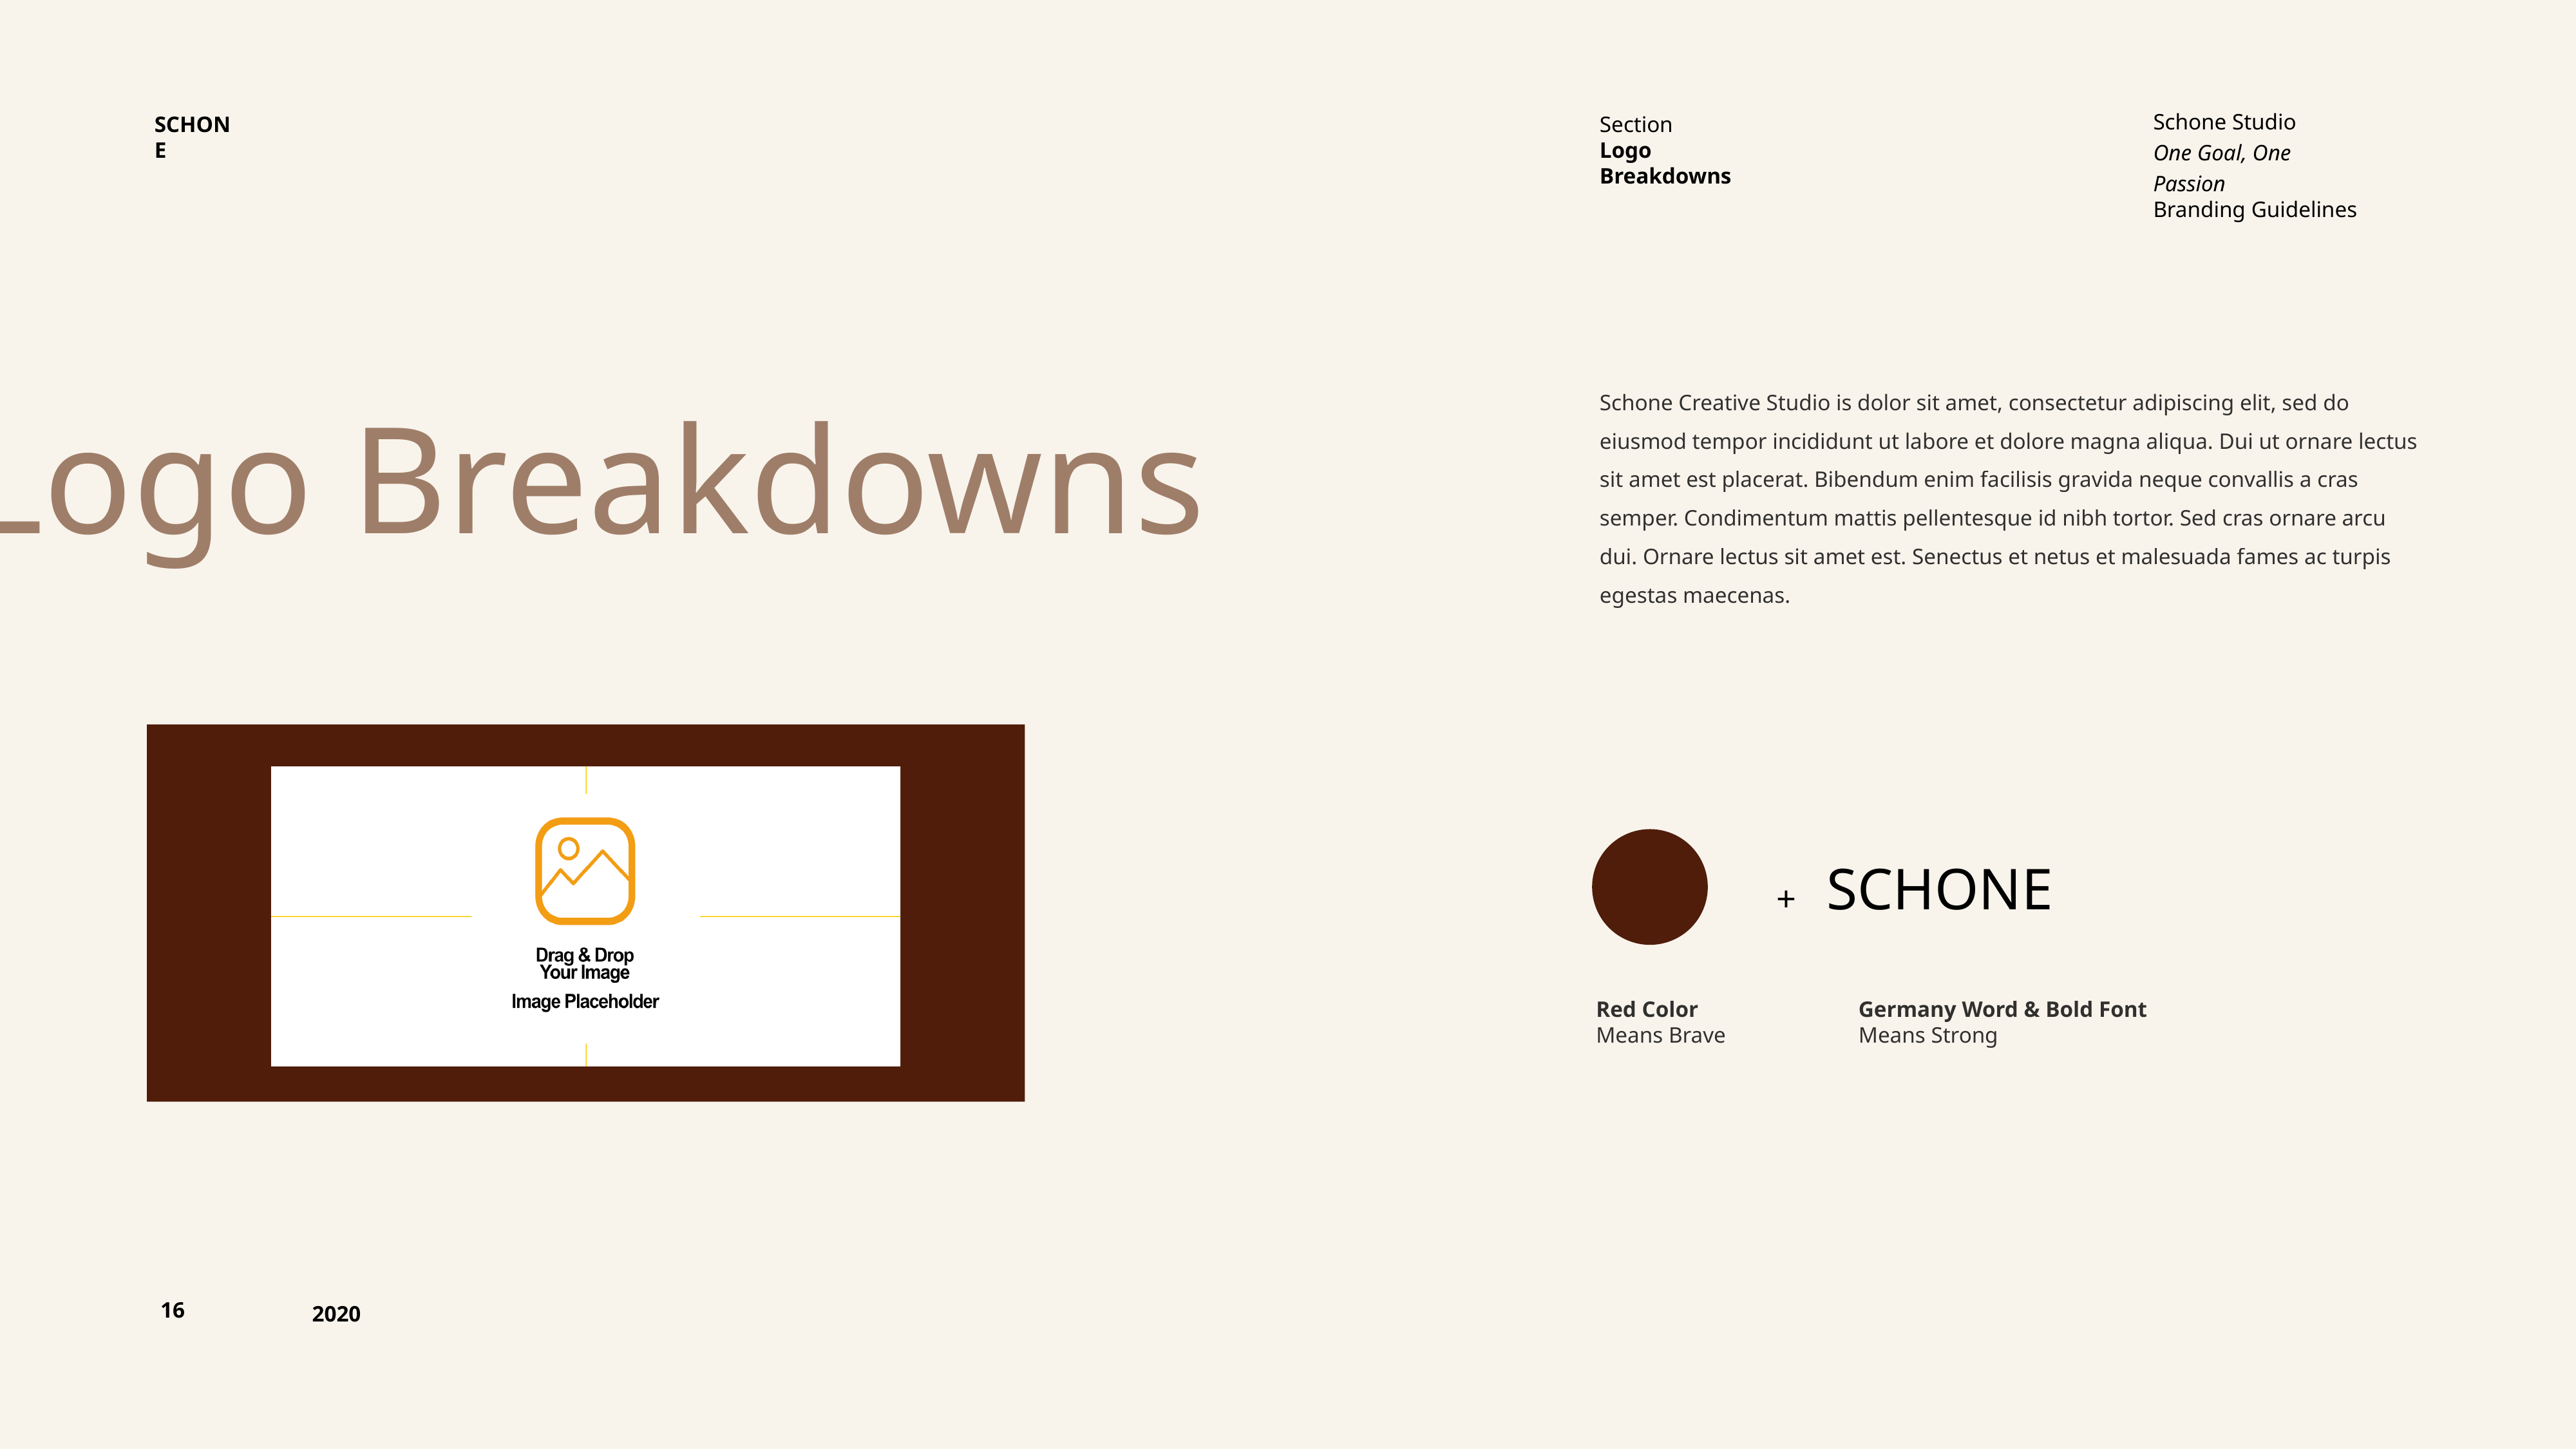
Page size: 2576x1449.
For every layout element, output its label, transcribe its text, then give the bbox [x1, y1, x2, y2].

slide_number 16 [151, 1293, 194, 1334]
text_box Schone [1819, 846, 2061, 929]
list Section Logo Breakdowns [1591, 116, 1781, 184]
text_box [147, 724, 1025, 1102]
text_box + [1768, 848, 1804, 926]
picture [270, 766, 901, 1067]
text_box Germany Word & Bold Font Means Strong [1851, 988, 2155, 1055]
text_box [1592, 829, 1708, 945]
list 2020 [304, 1293, 371, 1334]
text_box Logo Breakdowns [0, 412, 1213, 570]
text_box Red Color Means Brave [1588, 988, 1734, 1055]
list Schone Studio One Goal, One Passion Branding Guidelines [2145, 116, 2371, 214]
list SCHONE [146, 116, 249, 158]
text_box Schone Creative Studio is dolor sit amet, consectetur adipiscing elit, sed do eiusmod tempor incididunt ut labore et dolore magna aliqua. Dui ut ornare lectus sit amet est placerat. Bibendum enim facilisis gravida neque convallis a cras semper. Condimentum mattis pellentesque id nibh tortor. Sed cras ornare arcu dui. Ornare lectus sit amet est. Senectus et netus et malesuada fames ac turpis egestas maecenas. [1592, 368, 2429, 615]
